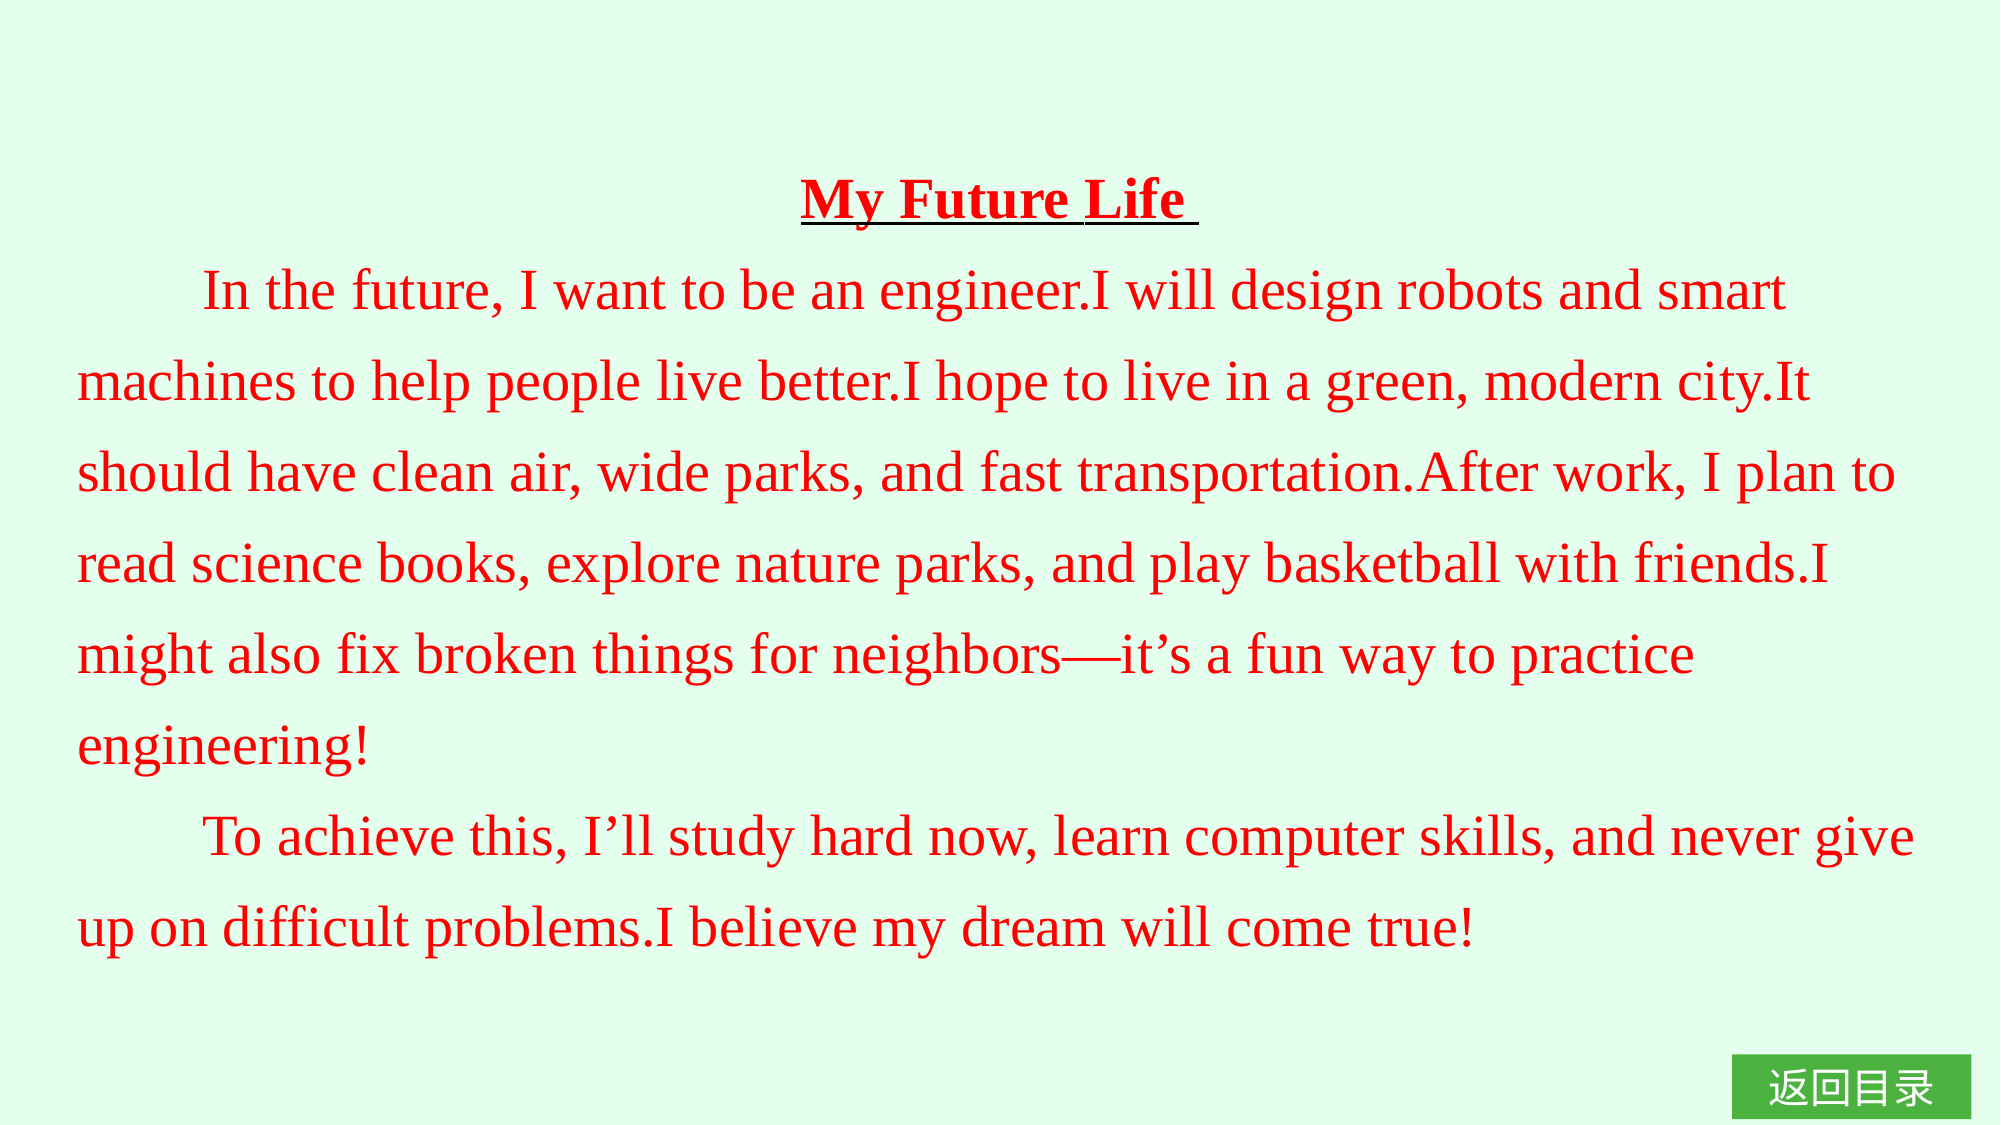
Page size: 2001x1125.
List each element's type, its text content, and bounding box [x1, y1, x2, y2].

text_box My Future Life In the future, I want to be an engineer.I will design robots and smart machines to help people live better.I hope to live in a green, modern city.It should have clean air, wide parks, and fast transportation.After work, I plan to read science books, explore nature parks, and play basketball with friends.I might also fix broken things for neighbors—it’s a fun way to practice engineering! To achieve this, I’ll study hard now, learn computer skills, and never give up on difficult problems.I believe my dream will come true! [62, 132, 1938, 966]
